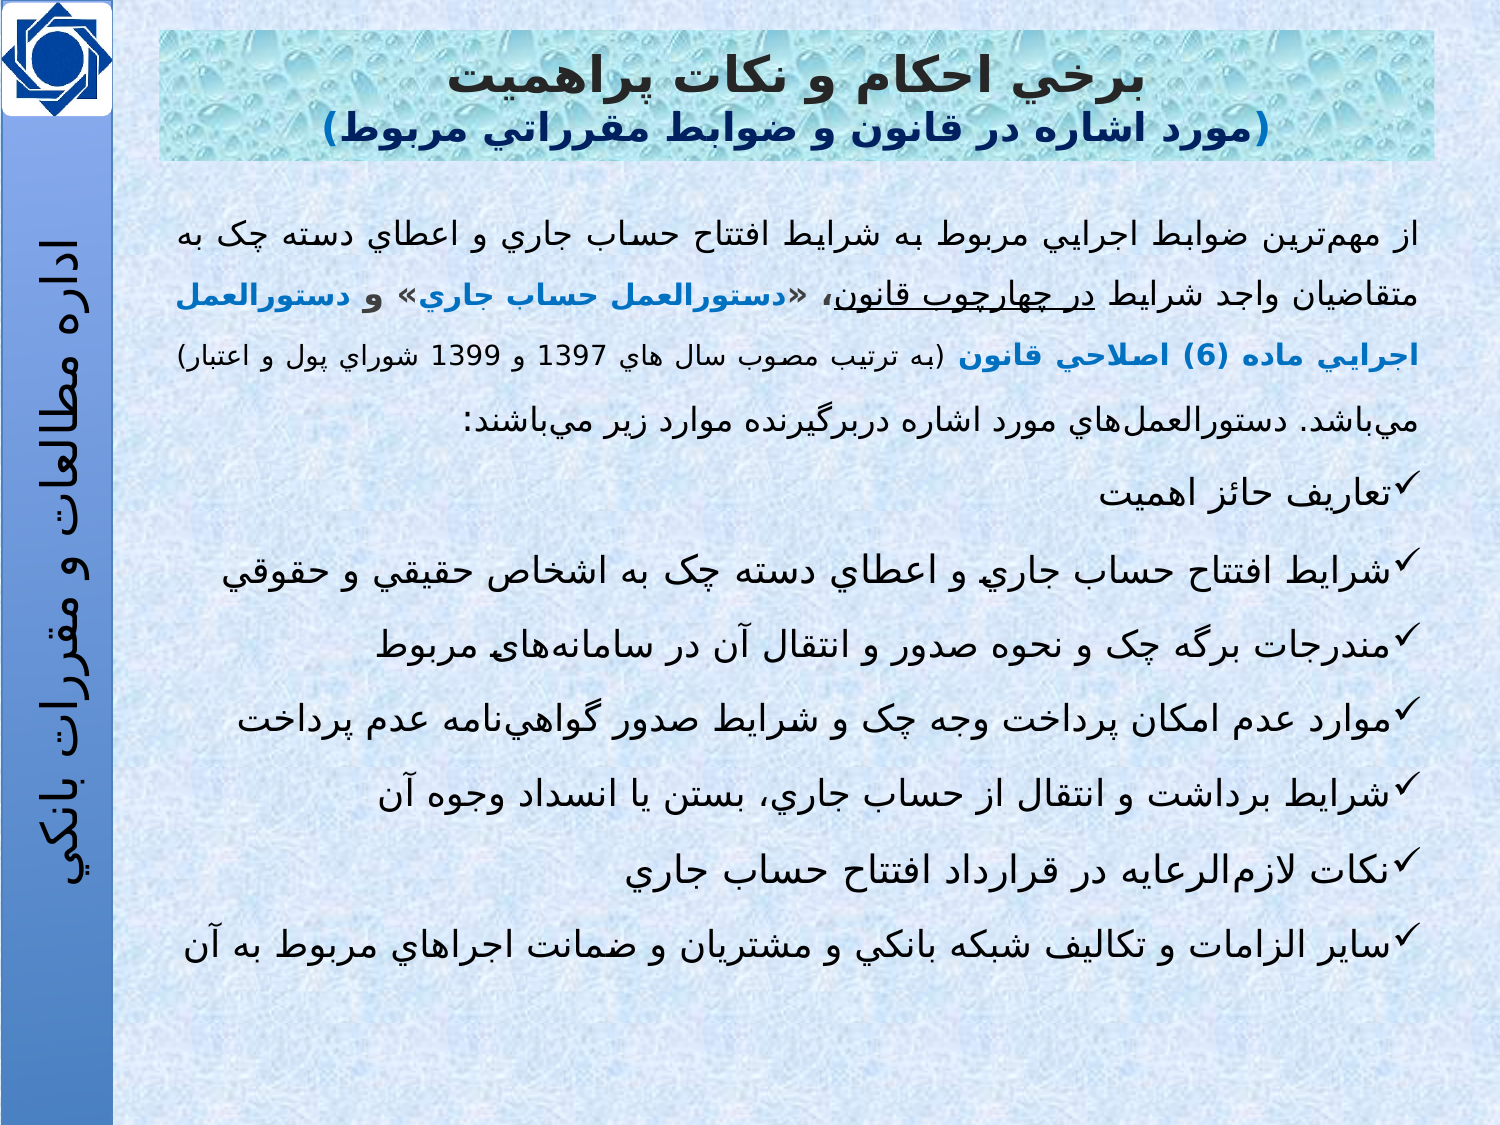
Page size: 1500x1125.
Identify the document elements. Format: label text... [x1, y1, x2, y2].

subtitle از مهم‌ترين ضوابط اجرايي مربوط به شرايط افتتاح حساب جاري و اعطاي دسته چک به متقاضيان واجد شرايط در چهارچوب قانون، «دستورالعمل حساب جاري» و دستورالعمل اجرايي ماده (6) اصلاحي قانون (به ترتيب مصوب سال هاي 1397 و 1399 شوراي پول و اعتبار) مي‌باشد. دستورالعمل‌هاي مورد اشاره دربرگيرنده موارد زير مي‌باشند: تعاريف حائز اهميت شرايط افتتاح حساب جاري و اعطاي دسته چک به اشخاص حقيقي و حقوقي مندرجات برگه چک و نحوه صدور و انتقال آن در سامانه‌های مربوط موارد عدم امکان پرداخت وجه چک و شرايط صدور گواهي‌نامه عدم پرداخت شرايط برداشت و انتقال از حساب جاري، بستن یا انسداد وجوه آن نکات لازم‌الرعايه در قرارداد افتتاح حساب جاري ساير الزامات و تکاليف شبکه بانکي و مشتريان و ضمانت اجراهاي مربوط به آن [159, 184, 1435, 1083]
picture [0, 0, 1500, 1125]
title برخي احکام و نکات پراهميت (مورد اشاره در قانون و ضوابط مقرراتي مربوط) [159, 30, 1435, 161]
